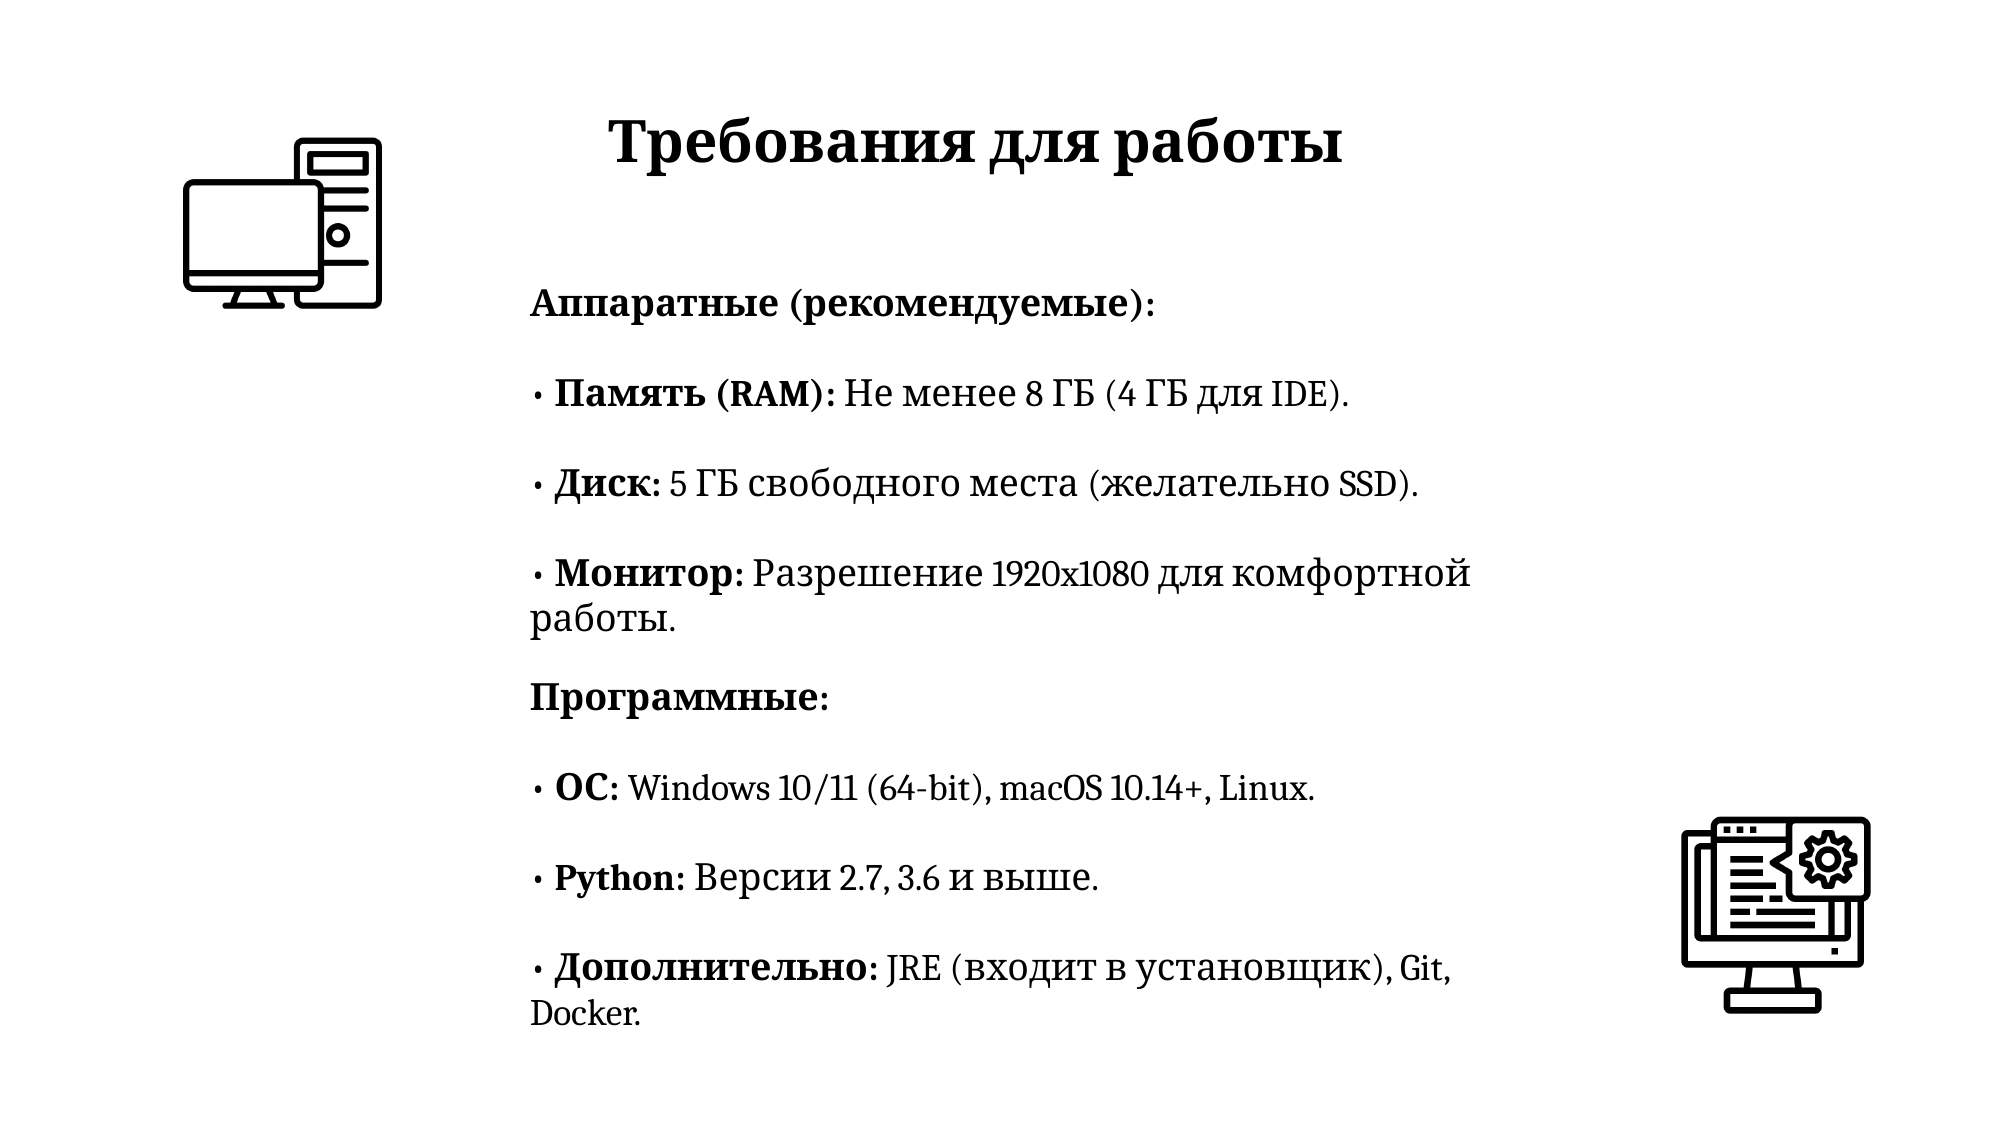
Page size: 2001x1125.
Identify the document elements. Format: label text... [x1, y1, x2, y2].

title Требования для работы [593, 86, 1407, 201]
text_box Аппаратные (рекомендуемые): • Память (RAM): Не менее 8 ГБ (4 ГБ для IDE). • Диск: 5 ГБ свободного места (желательно SSD). • Монитор: Разрешение 1920x1080 для комфортной работы. [515, 271, 1605, 647]
text_box Программные: • ОС: Windows 10/11 (64-bit), macOS 10.14+, Linux. • Python: Версии 2.7, 3.6 и выше. • Дополнительно: JRE (входит в установщик), Git, Docker. [515, 665, 1538, 1040]
picture [1667, 810, 1877, 1020]
picture [182, 123, 383, 323]
